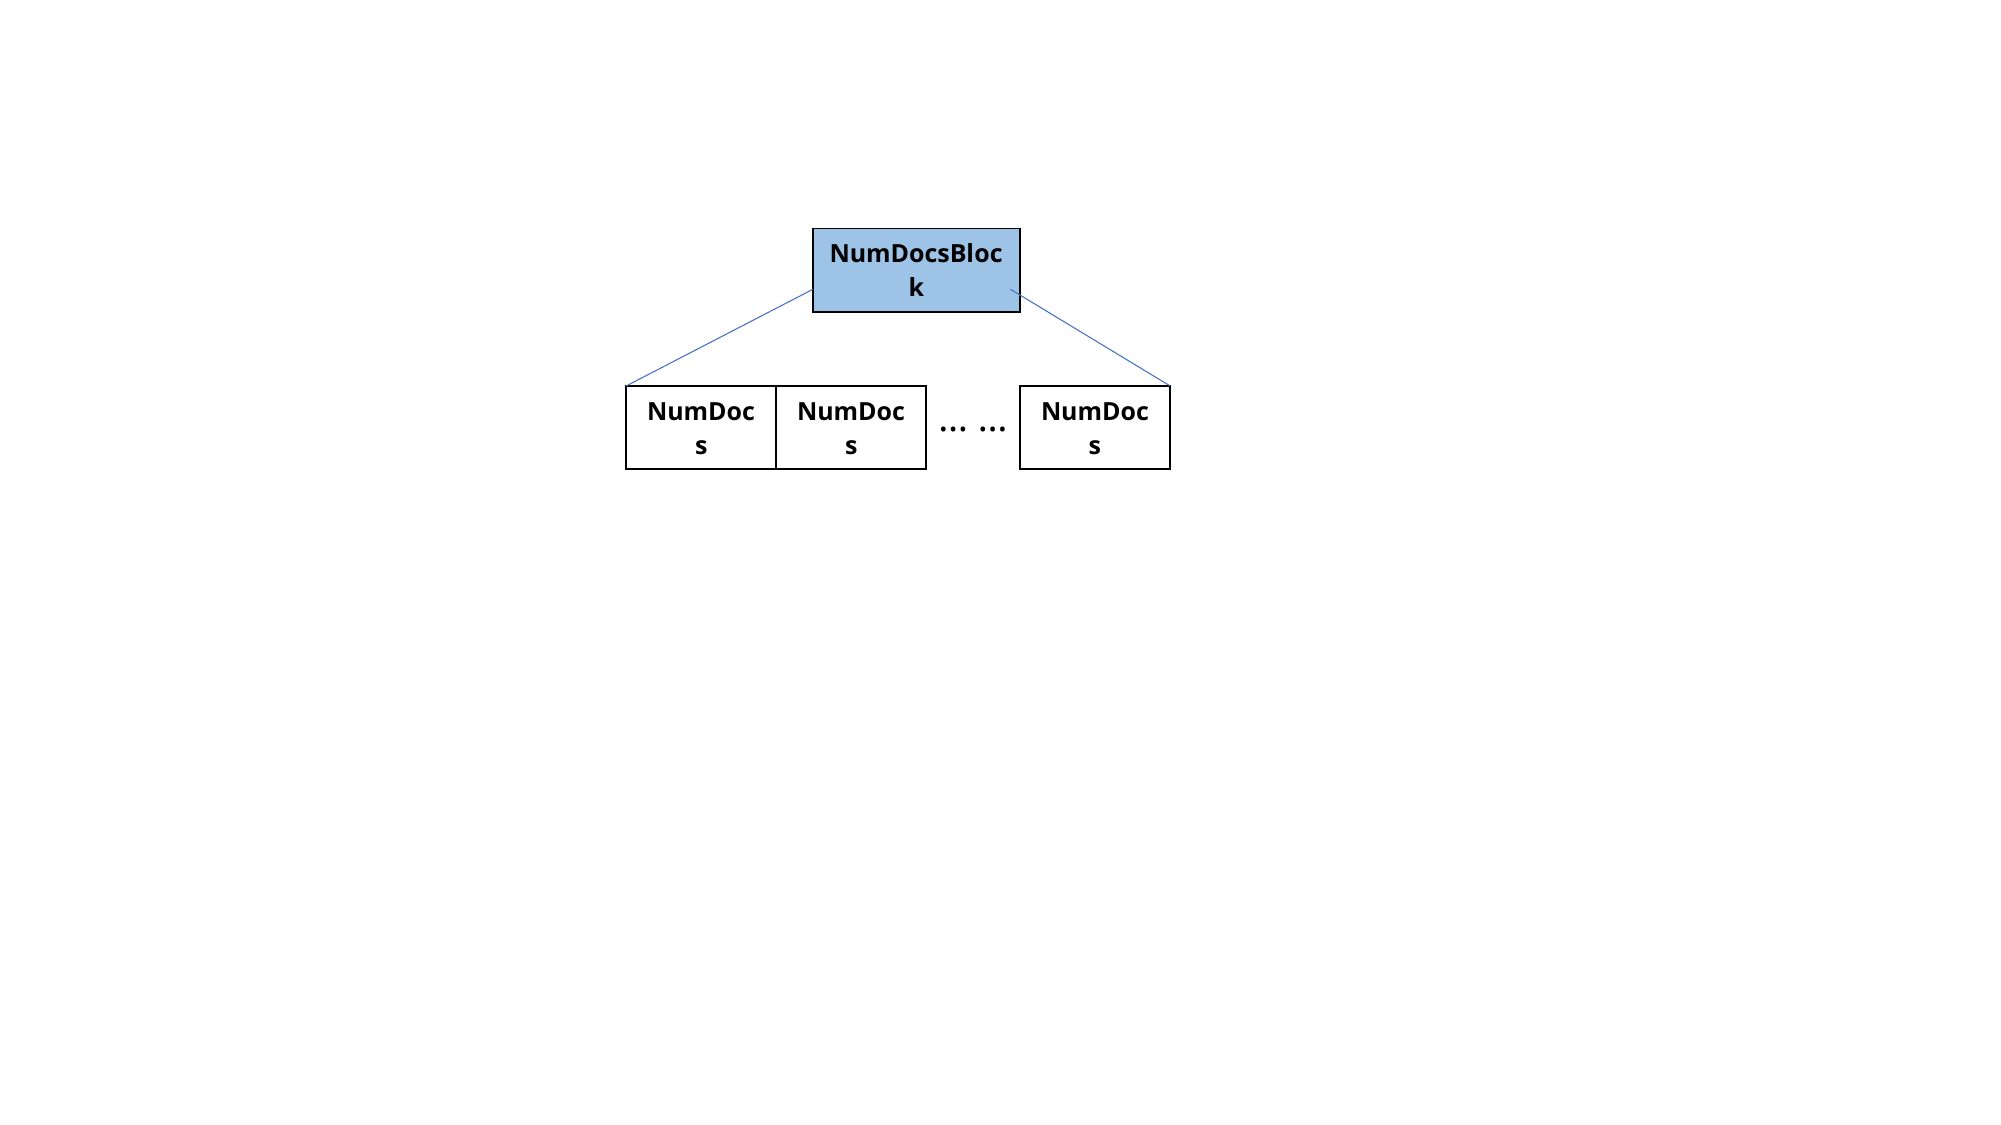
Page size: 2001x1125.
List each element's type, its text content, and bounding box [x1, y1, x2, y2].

table_header NumDocs [777, 387, 925, 468]
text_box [1010, 289, 1171, 386]
text_box … … [923, 386, 1023, 447]
table_header NumDocsBlock [814, 229, 1019, 311]
table_header NumDocs [1021, 387, 1169, 468]
table_header NumDocs [627, 387, 775, 468]
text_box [626, 289, 813, 386]
